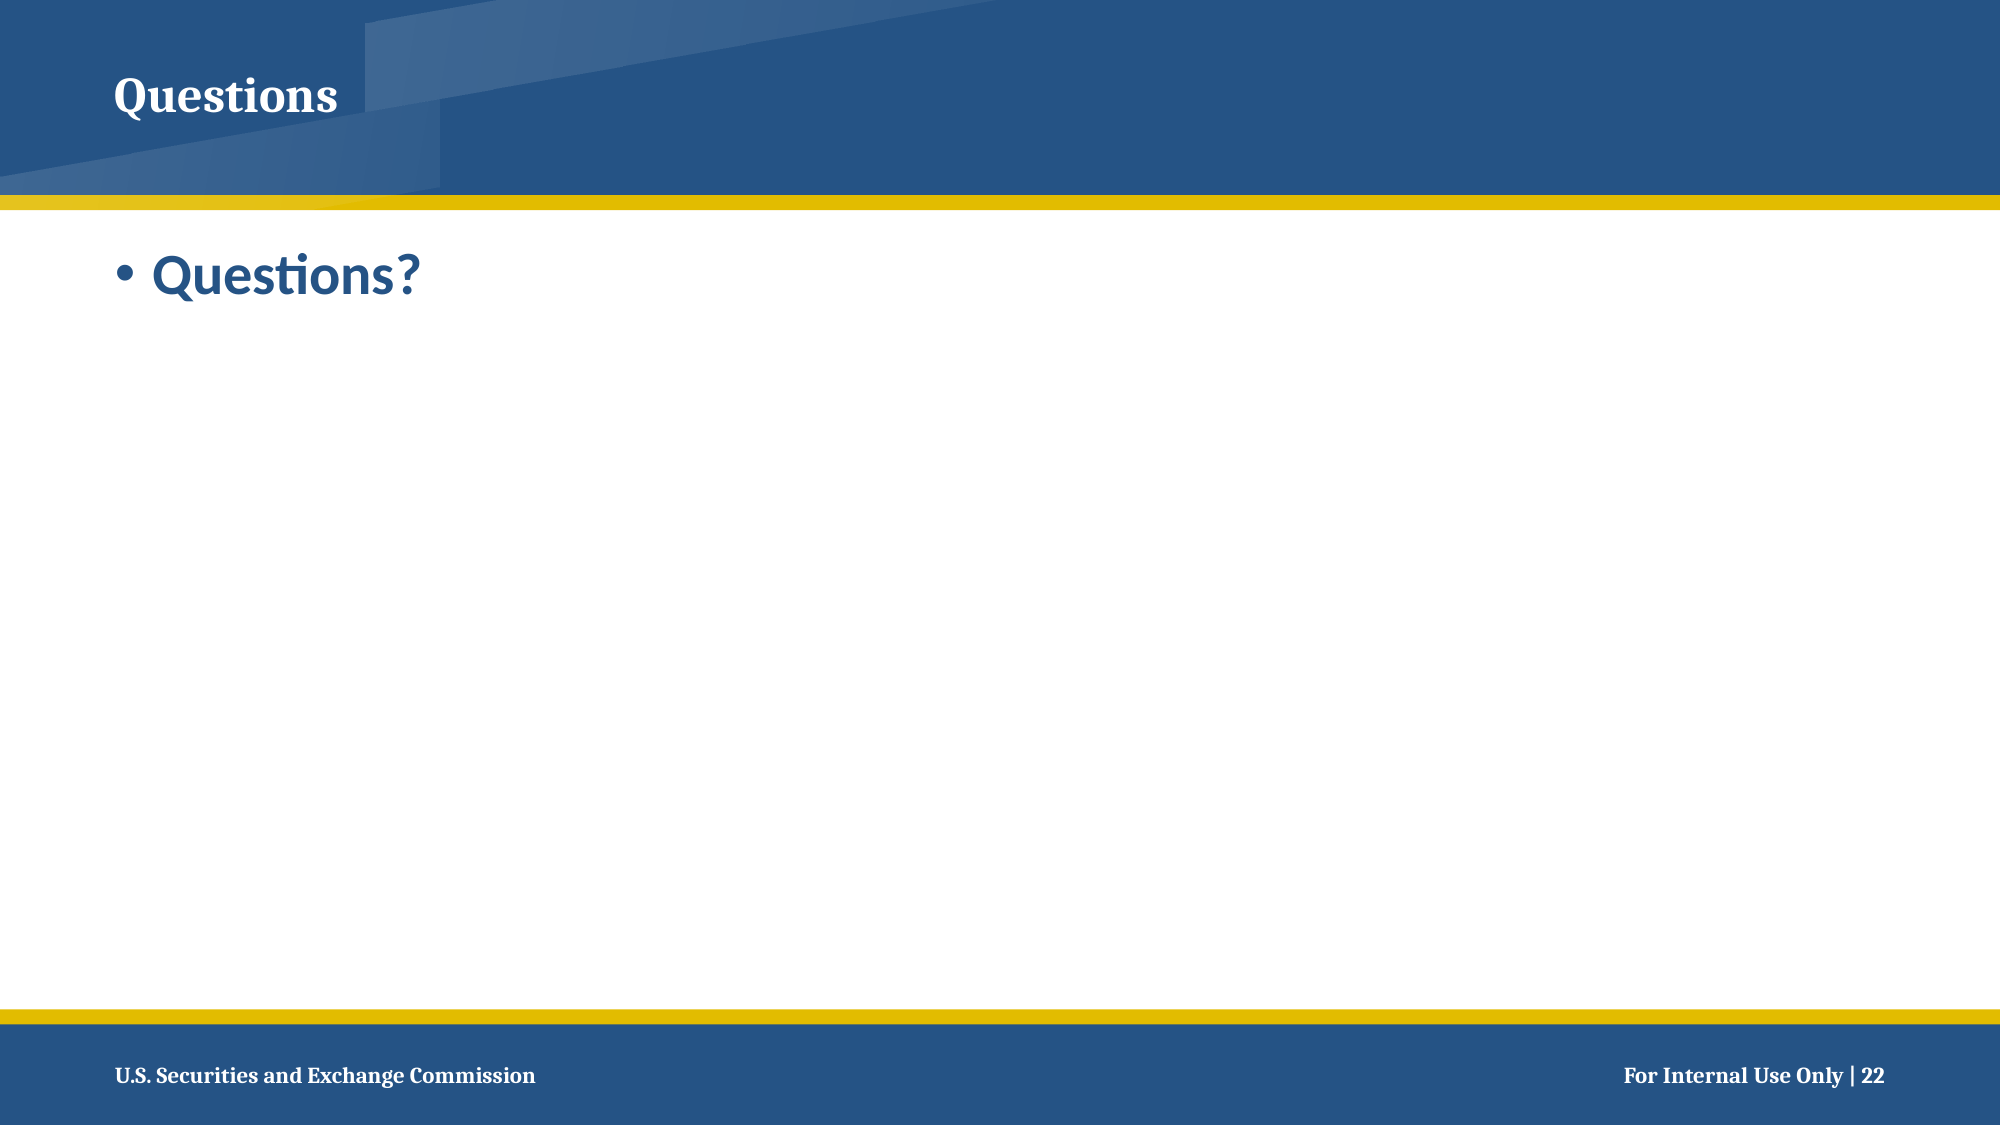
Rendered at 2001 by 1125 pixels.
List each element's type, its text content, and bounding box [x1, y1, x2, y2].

slide_number 22 [1449, 1059, 1900, 1090]
list Questions? [99, 236, 1900, 980]
title Questions [99, 32, 1900, 161]
